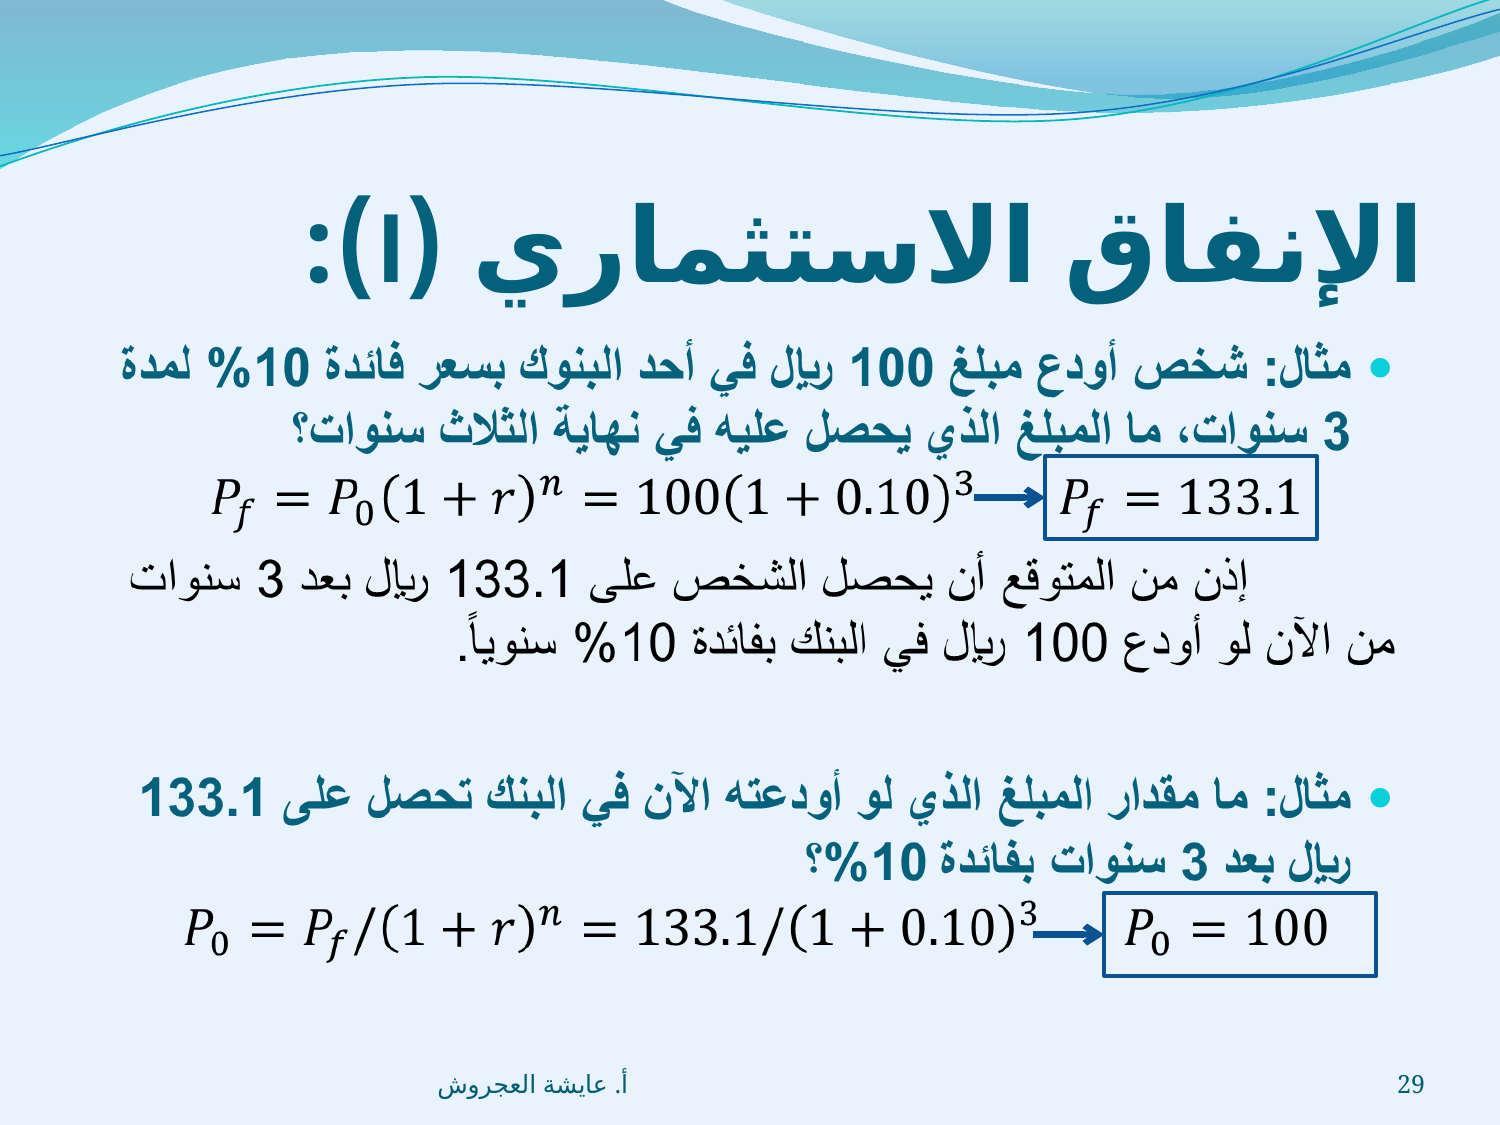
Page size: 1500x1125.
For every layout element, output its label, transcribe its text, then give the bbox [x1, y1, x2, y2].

footer أ. عايشة العجروش [437, 1042, 988, 1103]
list [75, 317, 1425, 1038]
slide_number 29 [1299, 1042, 1425, 1103]
text_box [1043, 454, 1319, 541]
title الإنفاق الاستثماري (I): [75, 115, 1425, 303]
text_box [1102, 891, 1378, 978]
